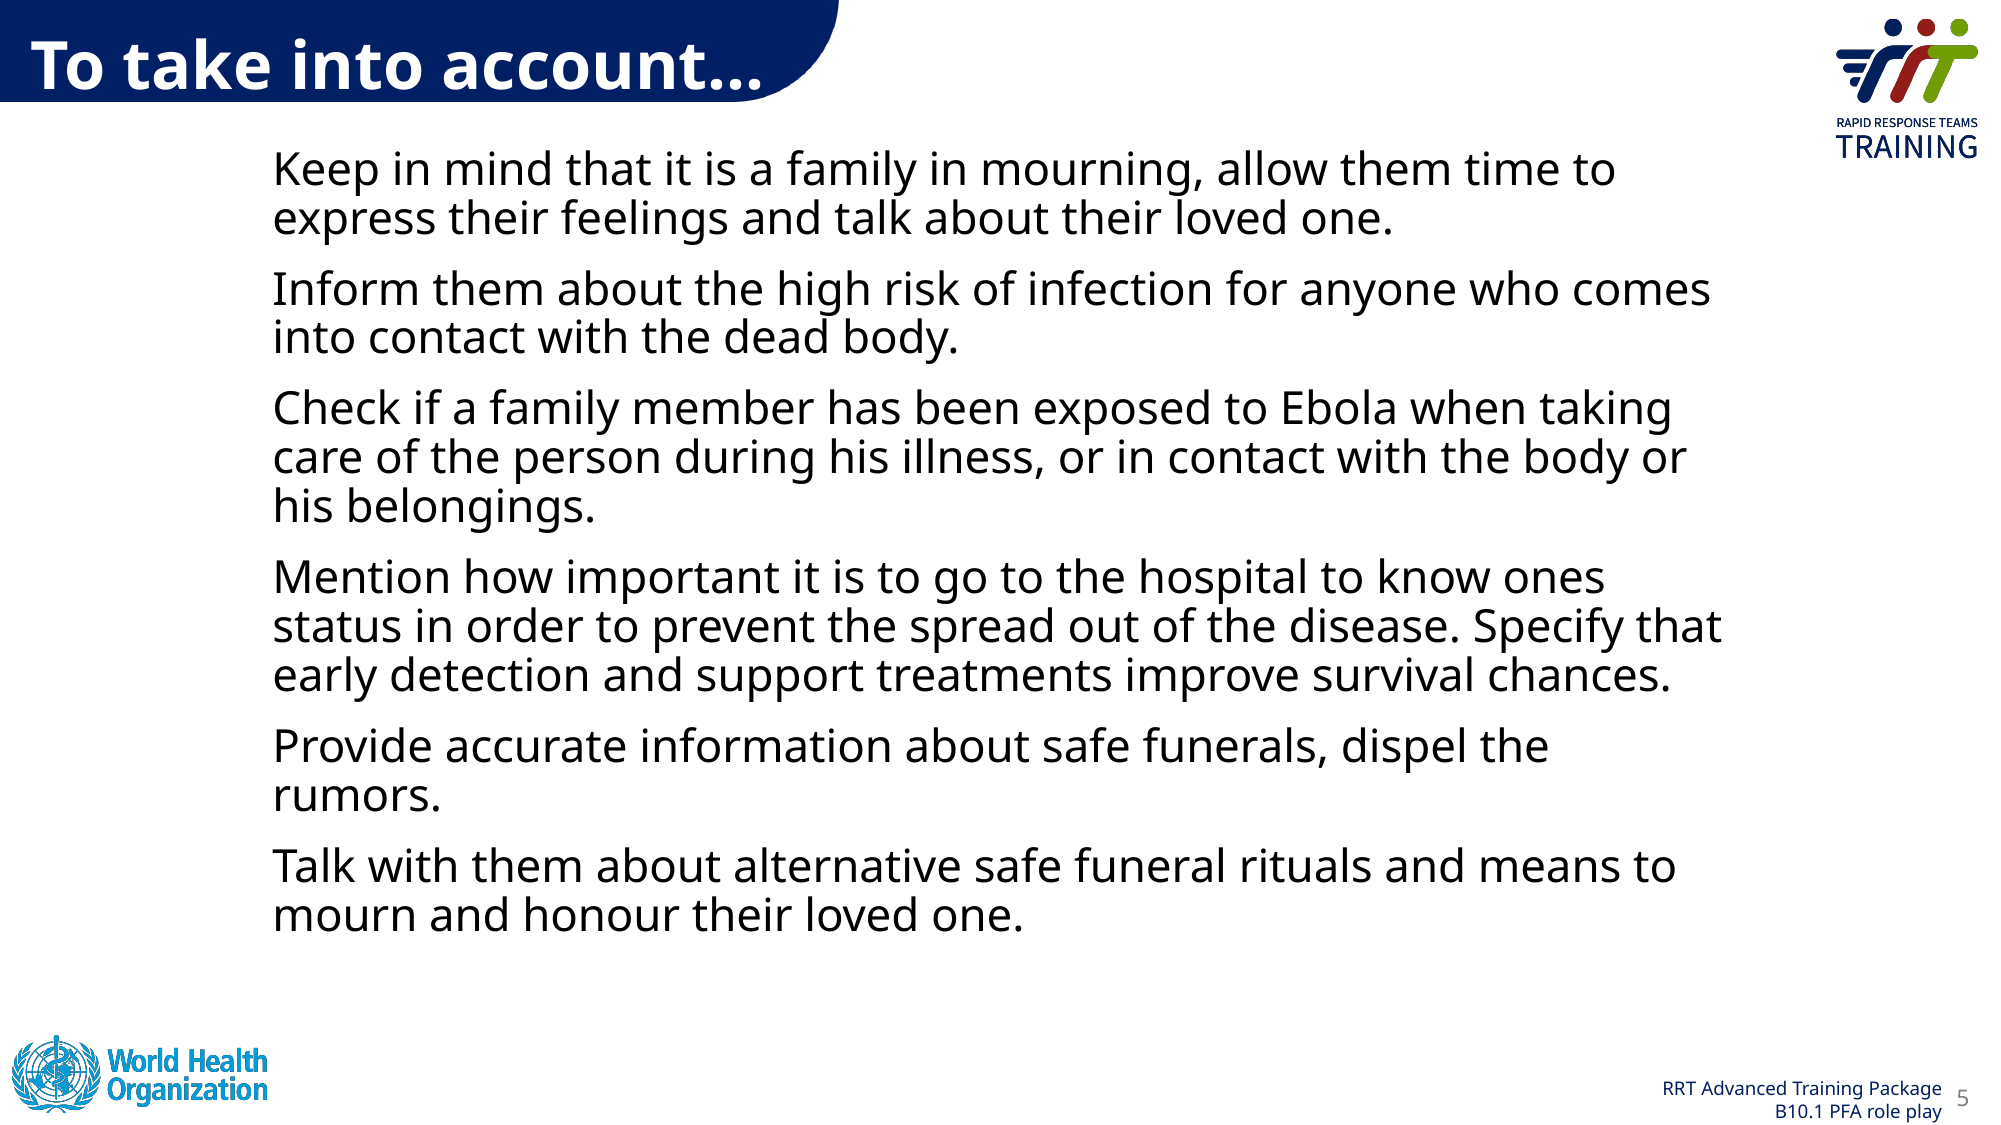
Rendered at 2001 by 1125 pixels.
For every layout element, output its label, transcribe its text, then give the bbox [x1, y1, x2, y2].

picture [40, 1062, 47, 1070]
picture [30, 1083, 37, 1091]
picture [59, 1035, 267, 1113]
picture [0, 0, 839, 102]
list Keep in mind that it is a family in mourning, allow them time to express their feelings and talk about their loved one. Inform them about the high risk of infection for anyone who comes into contact with the dead body. Check if a family member has been exposed to Ebola when taking care of the person during his illness, or in contact with the body or his belongings. Mention how important it is to go to the hospital to know ones status in order to prevent the spread out of the disease. Specify that early detection and support treatments improve survival chances. Provide accurate information about safe funerals, dispel the rumors. Talk with them about alternative safe funeral rituals and means to mourn and honour their loved one. [264, 137, 1736, 987]
picture [71, 1053, 90, 1091]
picture [12, 1035, 54, 1068]
picture [46, 1056, 54, 1062]
picture [24, 1054, 36, 1087]
picture [22, 1062, 26, 1077]
text_box To take into account… [22, 15, 1490, 122]
picture [34, 1054, 43, 1078]
picture [12, 1083, 48, 1113]
picture [50, 1108, 62, 1113]
picture [36, 1088, 78, 1105]
picture [1835, 19, 1978, 167]
